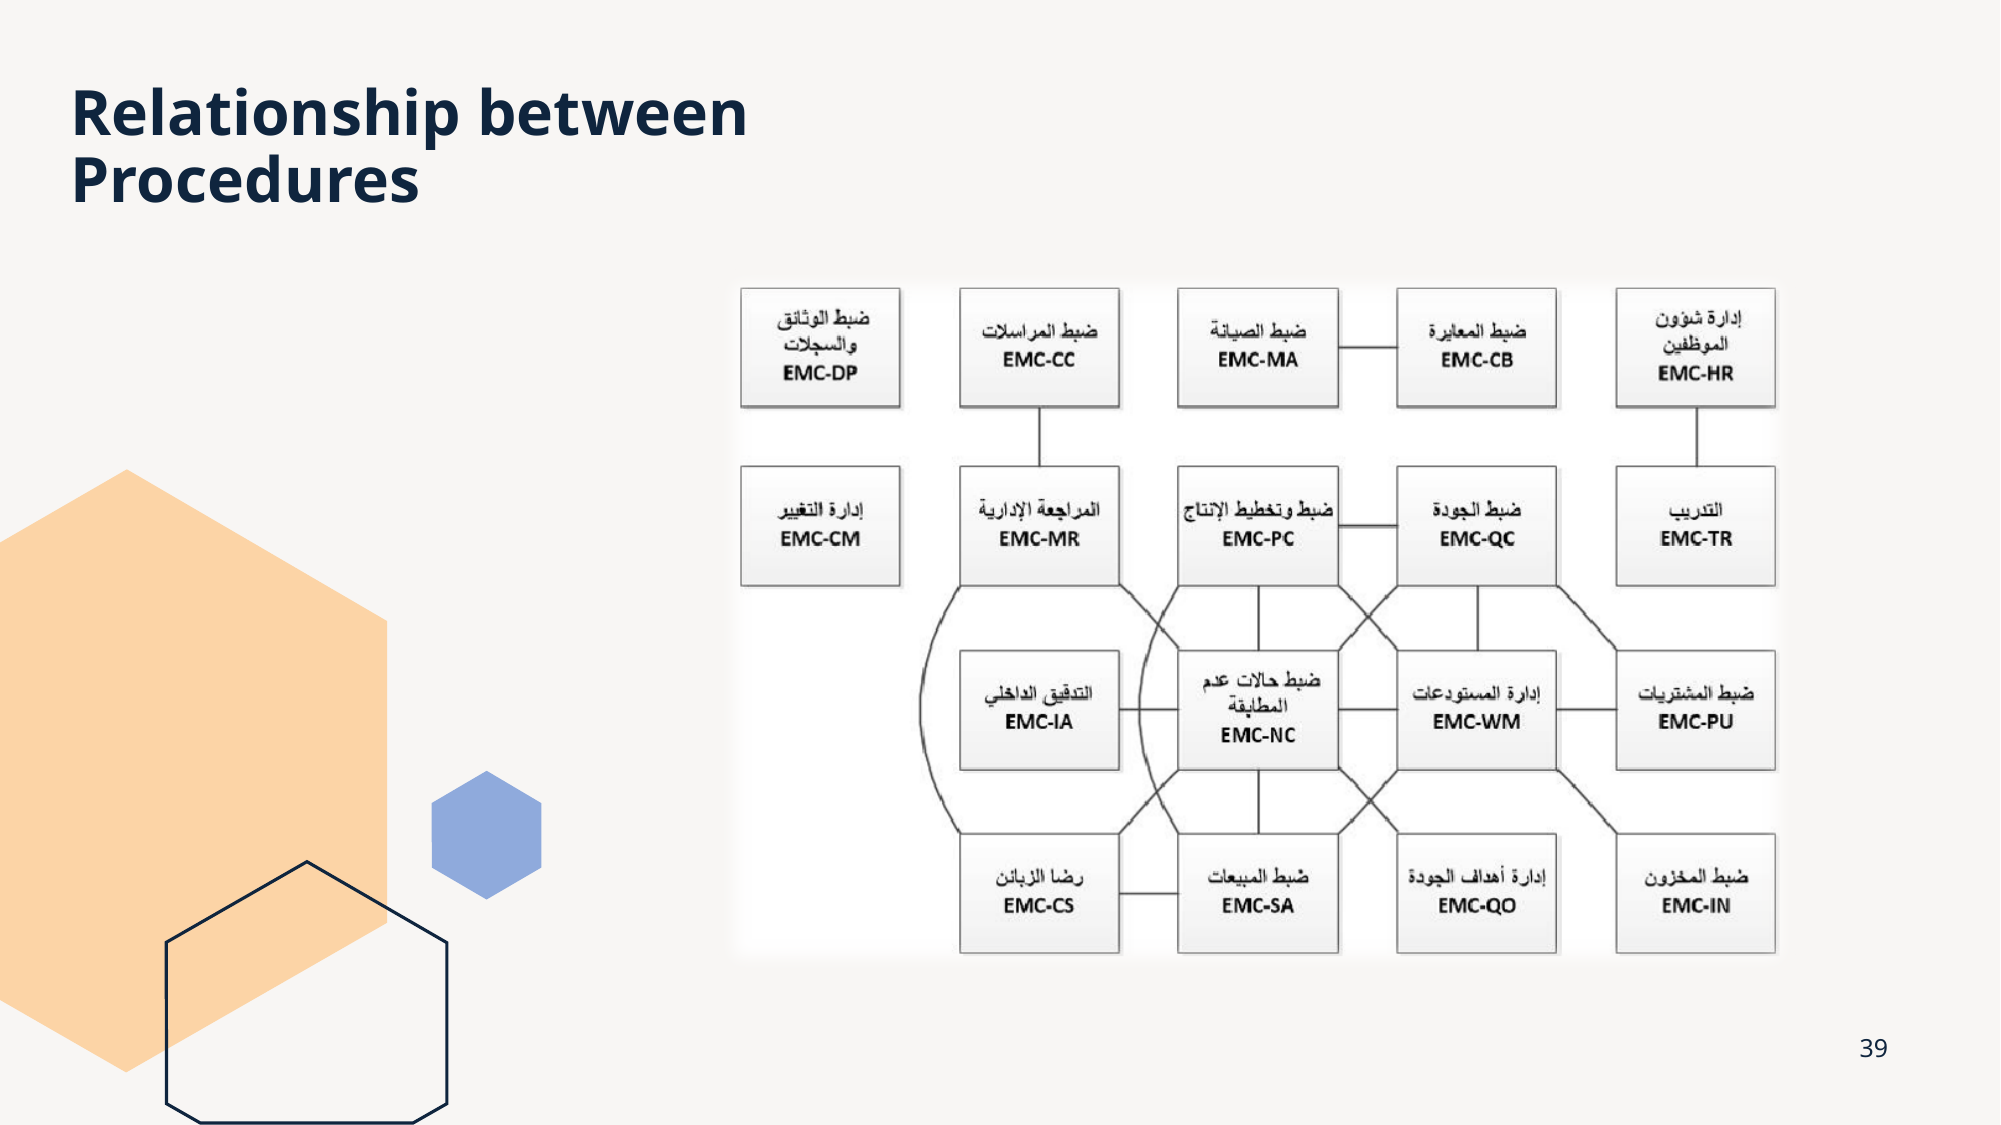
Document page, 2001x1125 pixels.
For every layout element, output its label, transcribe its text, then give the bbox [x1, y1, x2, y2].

title Relationship between Procedures [55, 73, 1014, 261]
slide_number 39 [1836, 1020, 1912, 1080]
picture [717, 268, 1797, 976]
